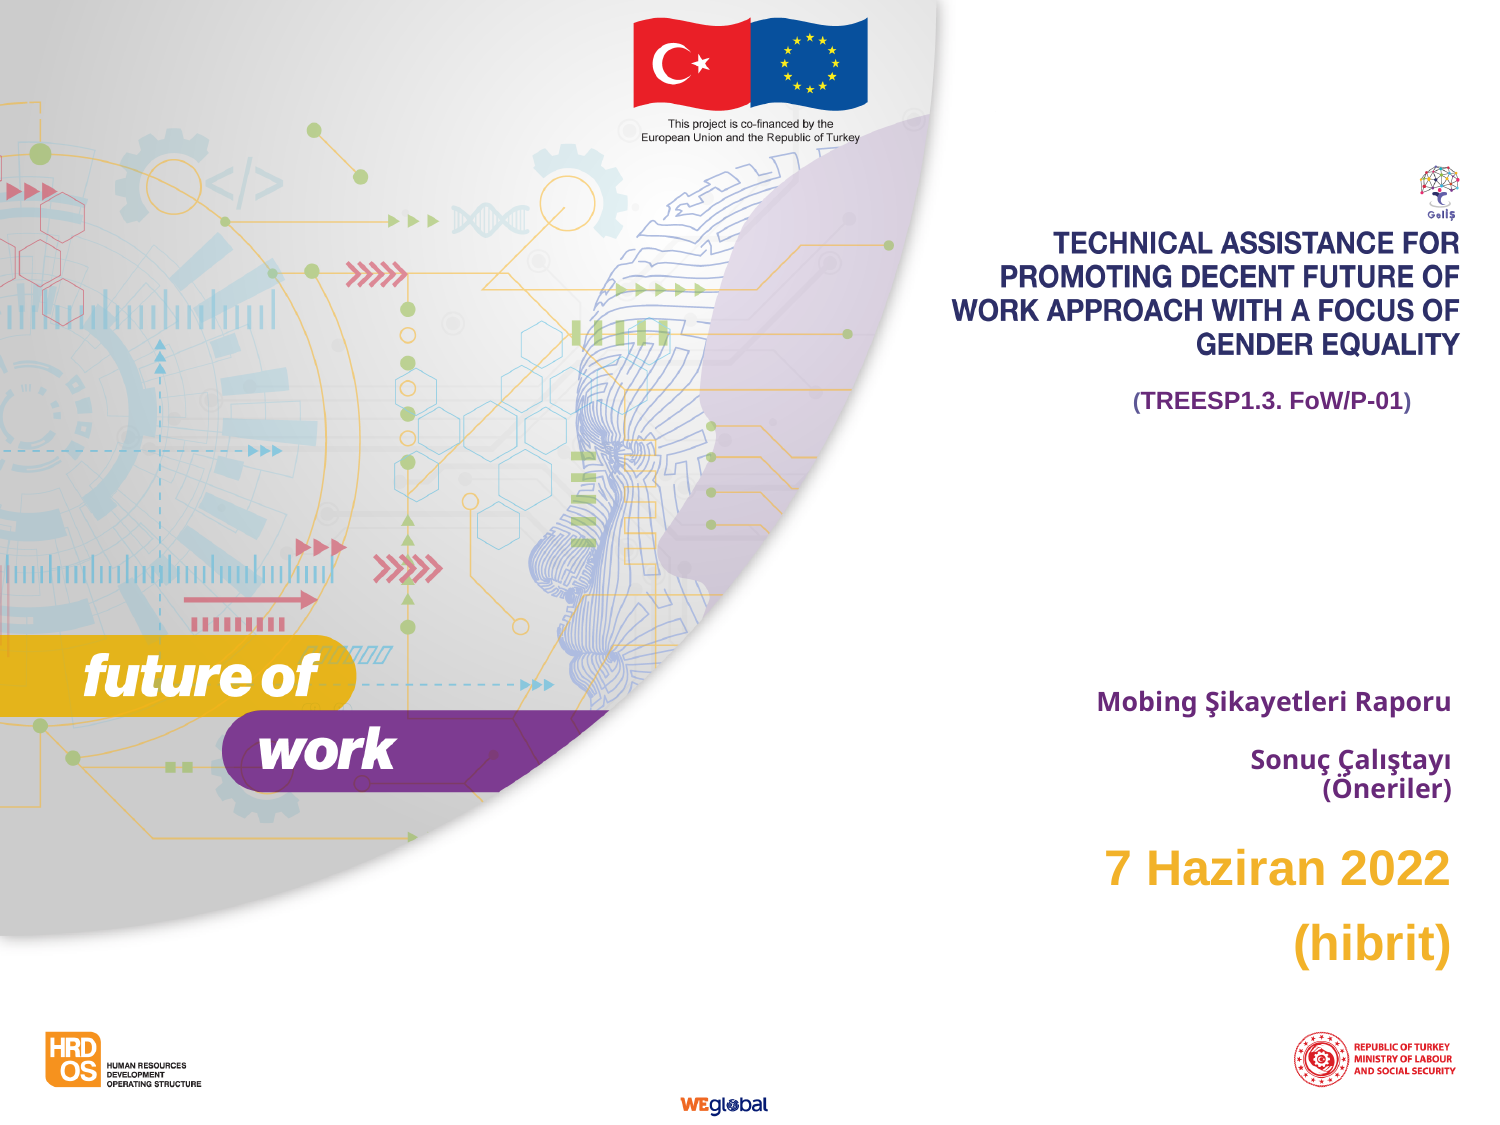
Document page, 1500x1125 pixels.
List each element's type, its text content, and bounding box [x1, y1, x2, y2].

text_box (TREESP1.3. FoW/P-01) [1118, 376, 1427, 422]
title Mobing Şikayetleri Raporu Sonuç Çalıştayı (Öneriler) [664, 449, 1467, 812]
subtitle 7 Haziran 2022 (hibrit) [692, 834, 1467, 1066]
picture [0, 0, 1500, 1125]
